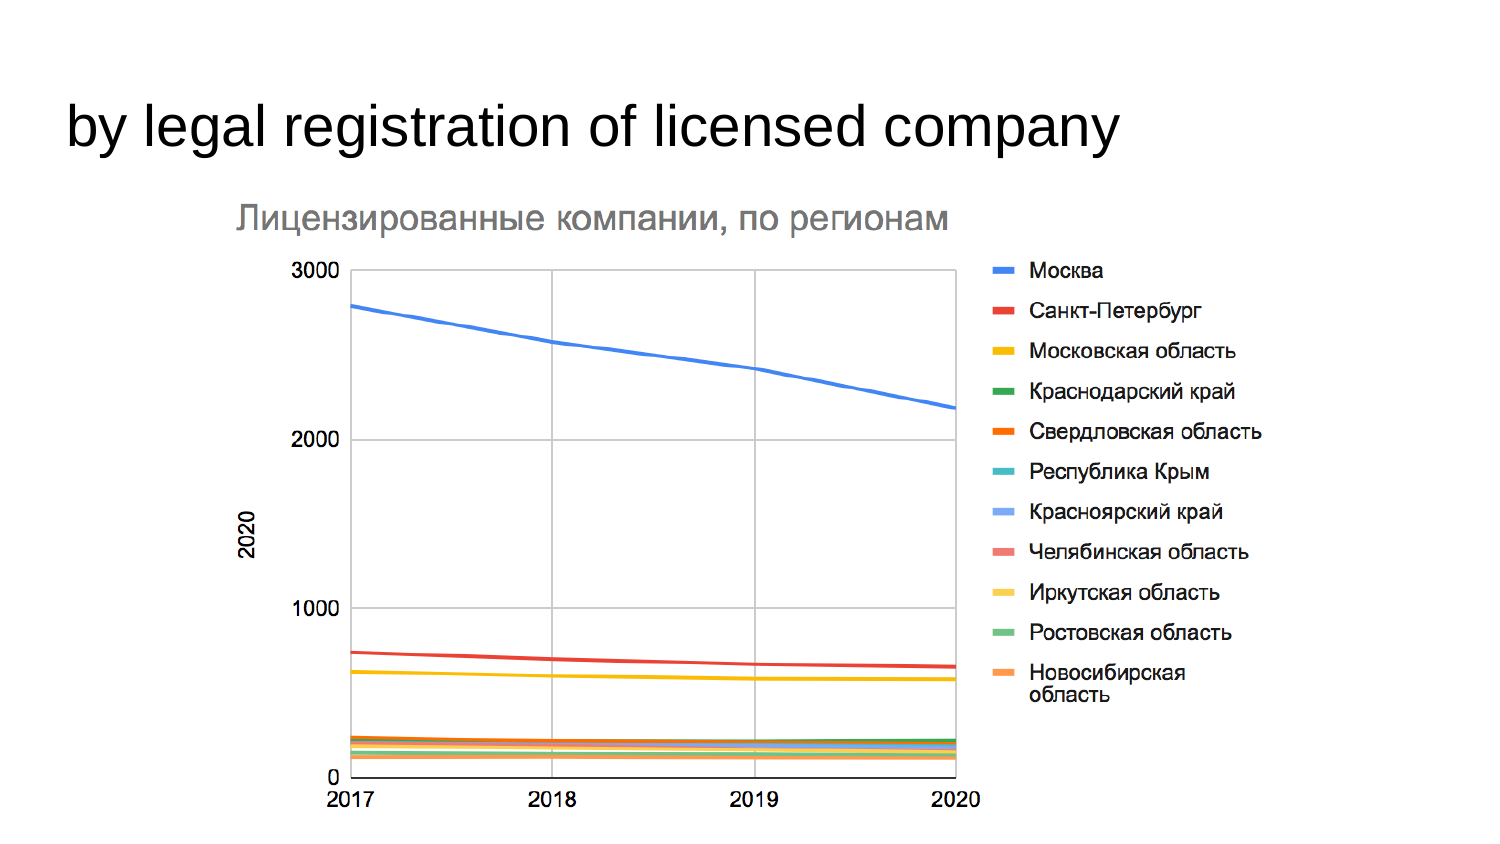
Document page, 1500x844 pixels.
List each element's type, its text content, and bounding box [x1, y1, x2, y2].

title by legal registration of licensed company [51, 72, 1449, 167]
picture [202, 166, 1298, 844]
